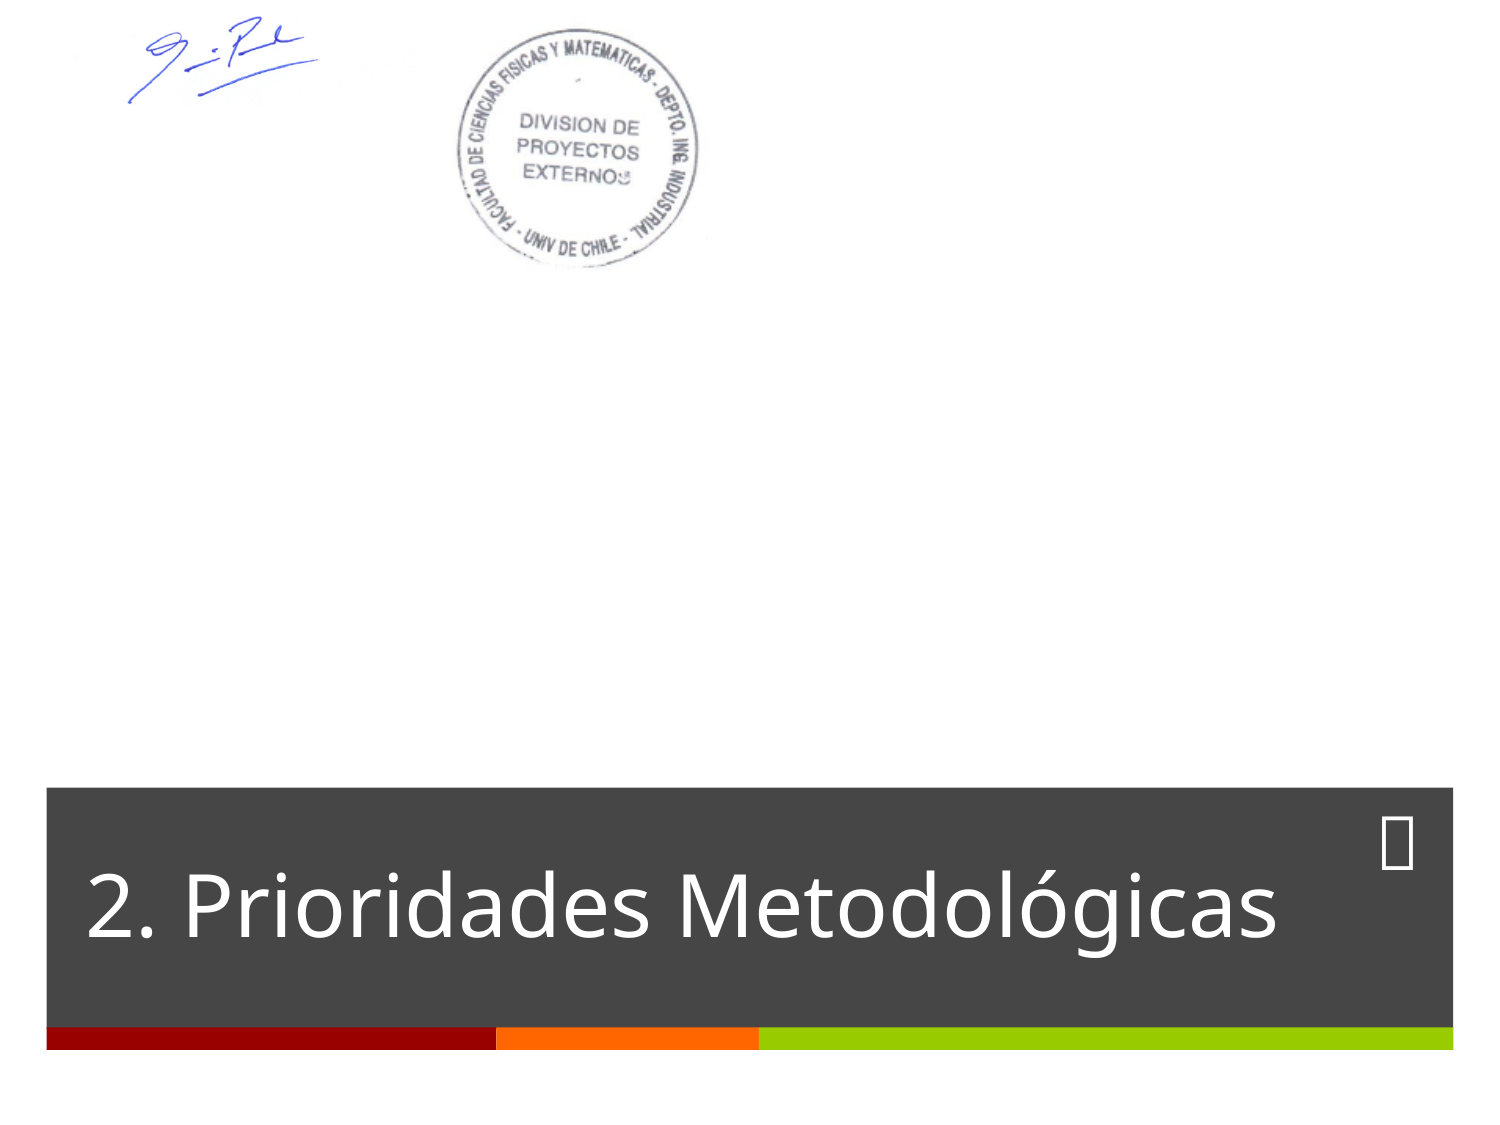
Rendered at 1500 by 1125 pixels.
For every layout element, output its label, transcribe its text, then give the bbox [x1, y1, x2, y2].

picture [0, 4, 717, 291]
title 2. Prioridades Metodológicas [70, 789, 1346, 963]
